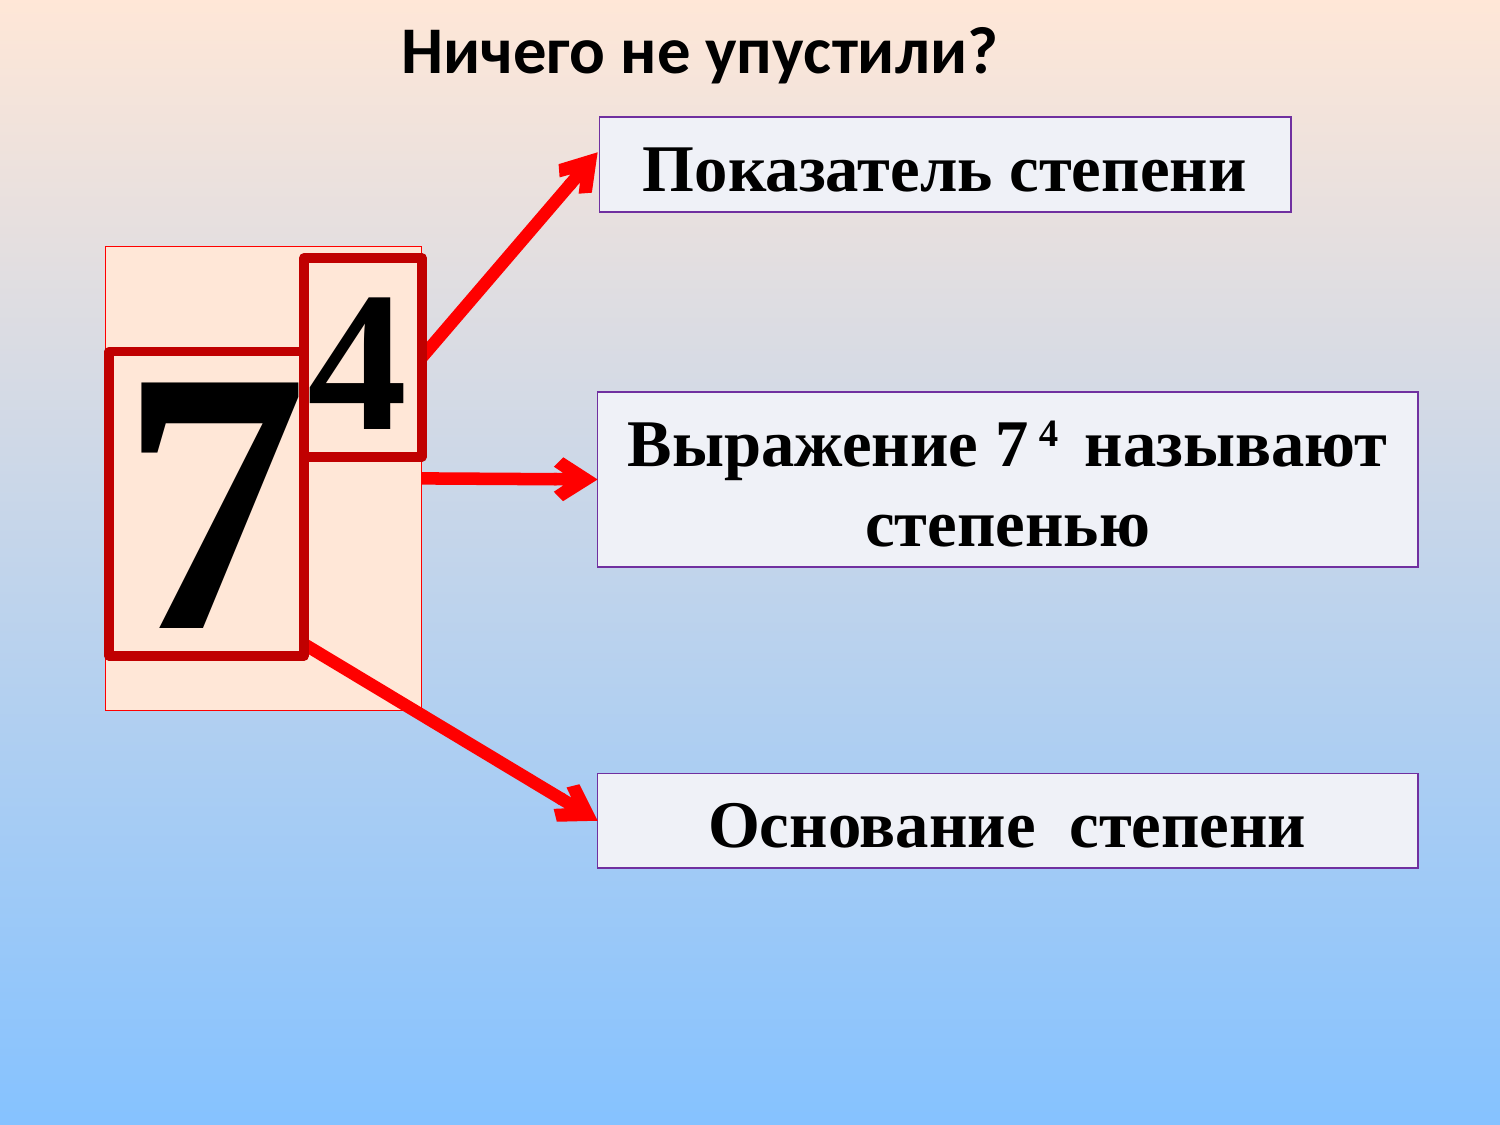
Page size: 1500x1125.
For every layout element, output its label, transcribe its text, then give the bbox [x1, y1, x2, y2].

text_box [421, 152, 598, 358]
text_box Ничего не упустили? [337, 0, 1063, 95]
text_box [304, 644, 598, 822]
text_box Показатель степени [599, 117, 1291, 212]
text_box Выражение 7 4 называют степенью [597, 392, 1418, 567]
text_box Основание степени [597, 773, 1418, 869]
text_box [105, 222, 423, 716]
